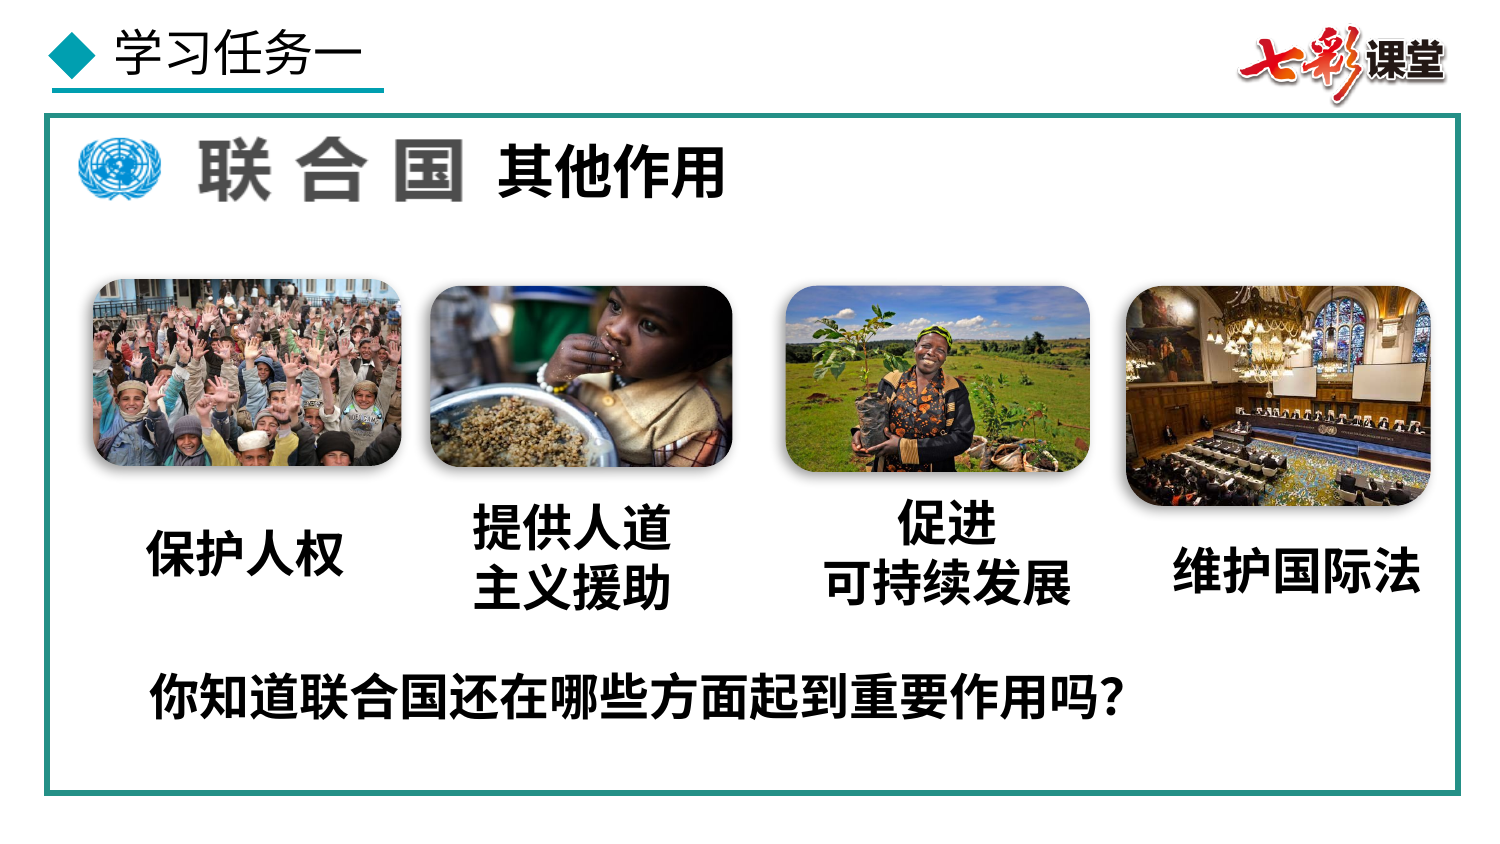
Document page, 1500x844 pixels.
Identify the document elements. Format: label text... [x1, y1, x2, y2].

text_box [418, 285, 733, 554]
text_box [785, 285, 1091, 527]
picture [64, 129, 486, 210]
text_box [1125, 285, 1432, 582]
text_box 其他作用 [486, 129, 774, 210]
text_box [92, 278, 402, 599]
picture [1234, 20, 1451, 108]
text_box 你知道联合国还在哪些方面起到重要作用吗？ [134, 658, 1209, 733]
